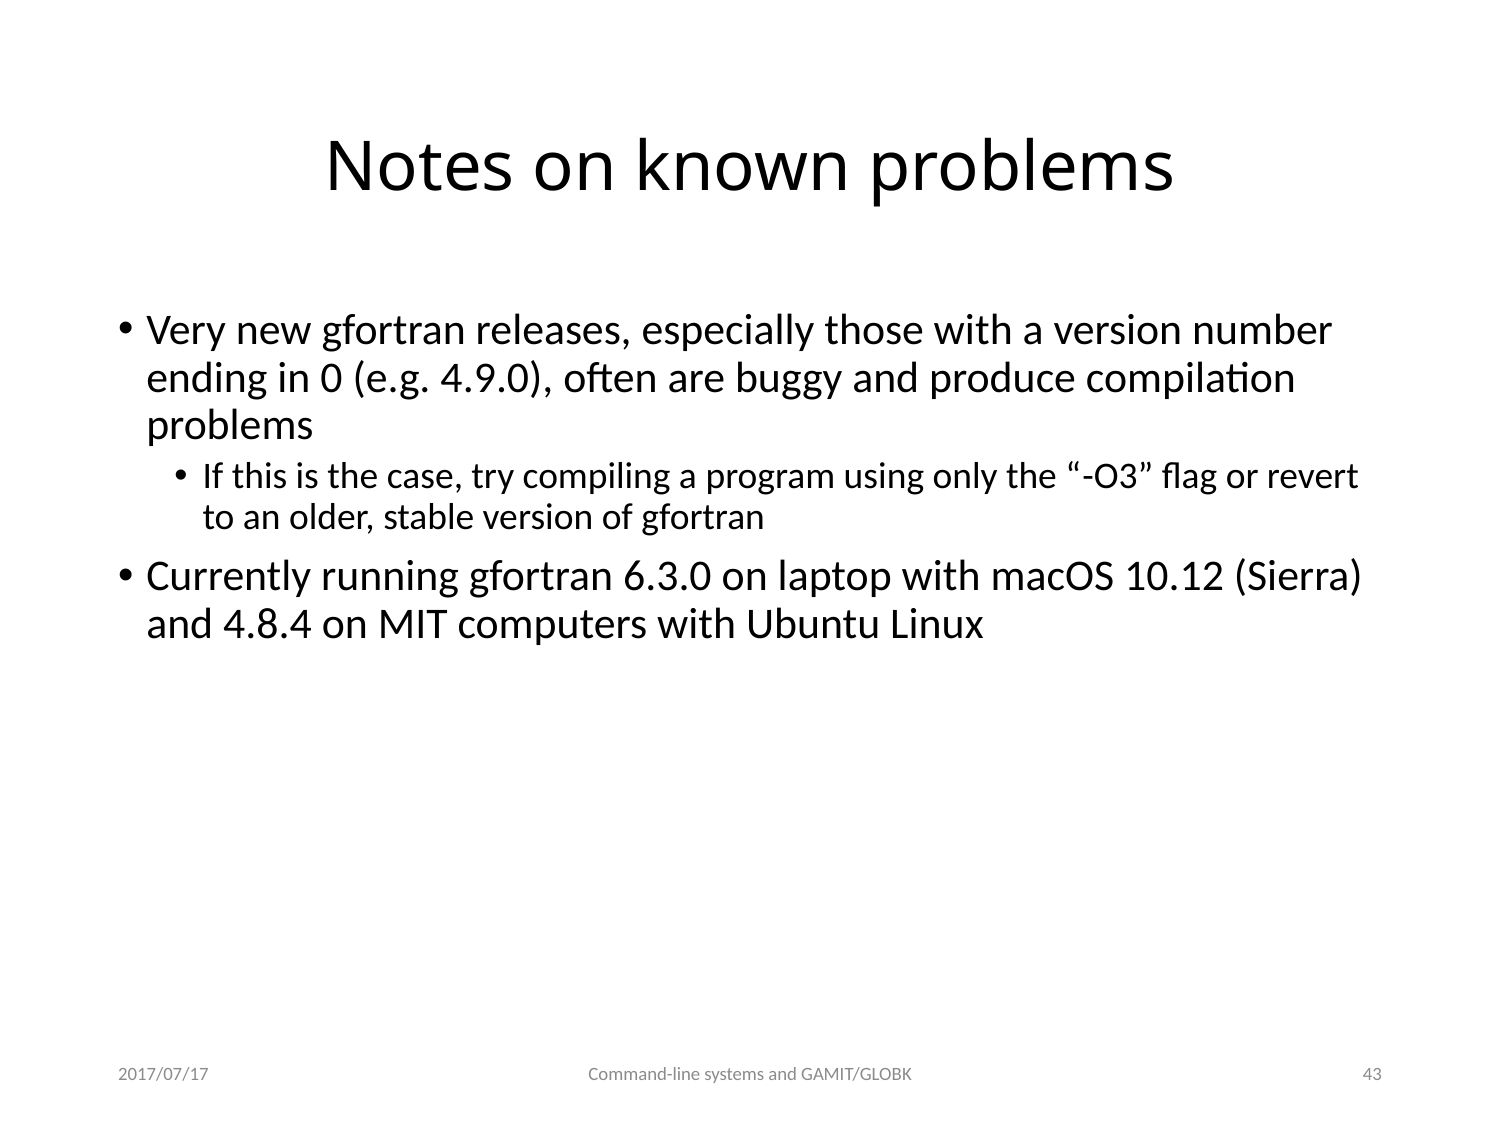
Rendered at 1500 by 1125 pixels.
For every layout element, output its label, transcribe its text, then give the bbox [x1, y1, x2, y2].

slide_number 42 [1059, 1042, 1397, 1103]
list Very new gfortran releases, especially those with a version number ending in 0 (e.g. 4.9.0), often are buggy and produce compilation problems If this is the case, try compiling a program using only the “-O3” flag or revert to an older, stable version of gfortran Currently running gfortran 6.3.0 on laptop with macOS 10.12 (Sierra) and 4.8.4 on MIT computers with Ubuntu Linux [103, 299, 1397, 1014]
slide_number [103, 1042, 441, 1103]
footer Command-line systems and GAMIT/GLOBK [496, 1042, 1004, 1103]
title Notes on known problems [103, 59, 1397, 278]
